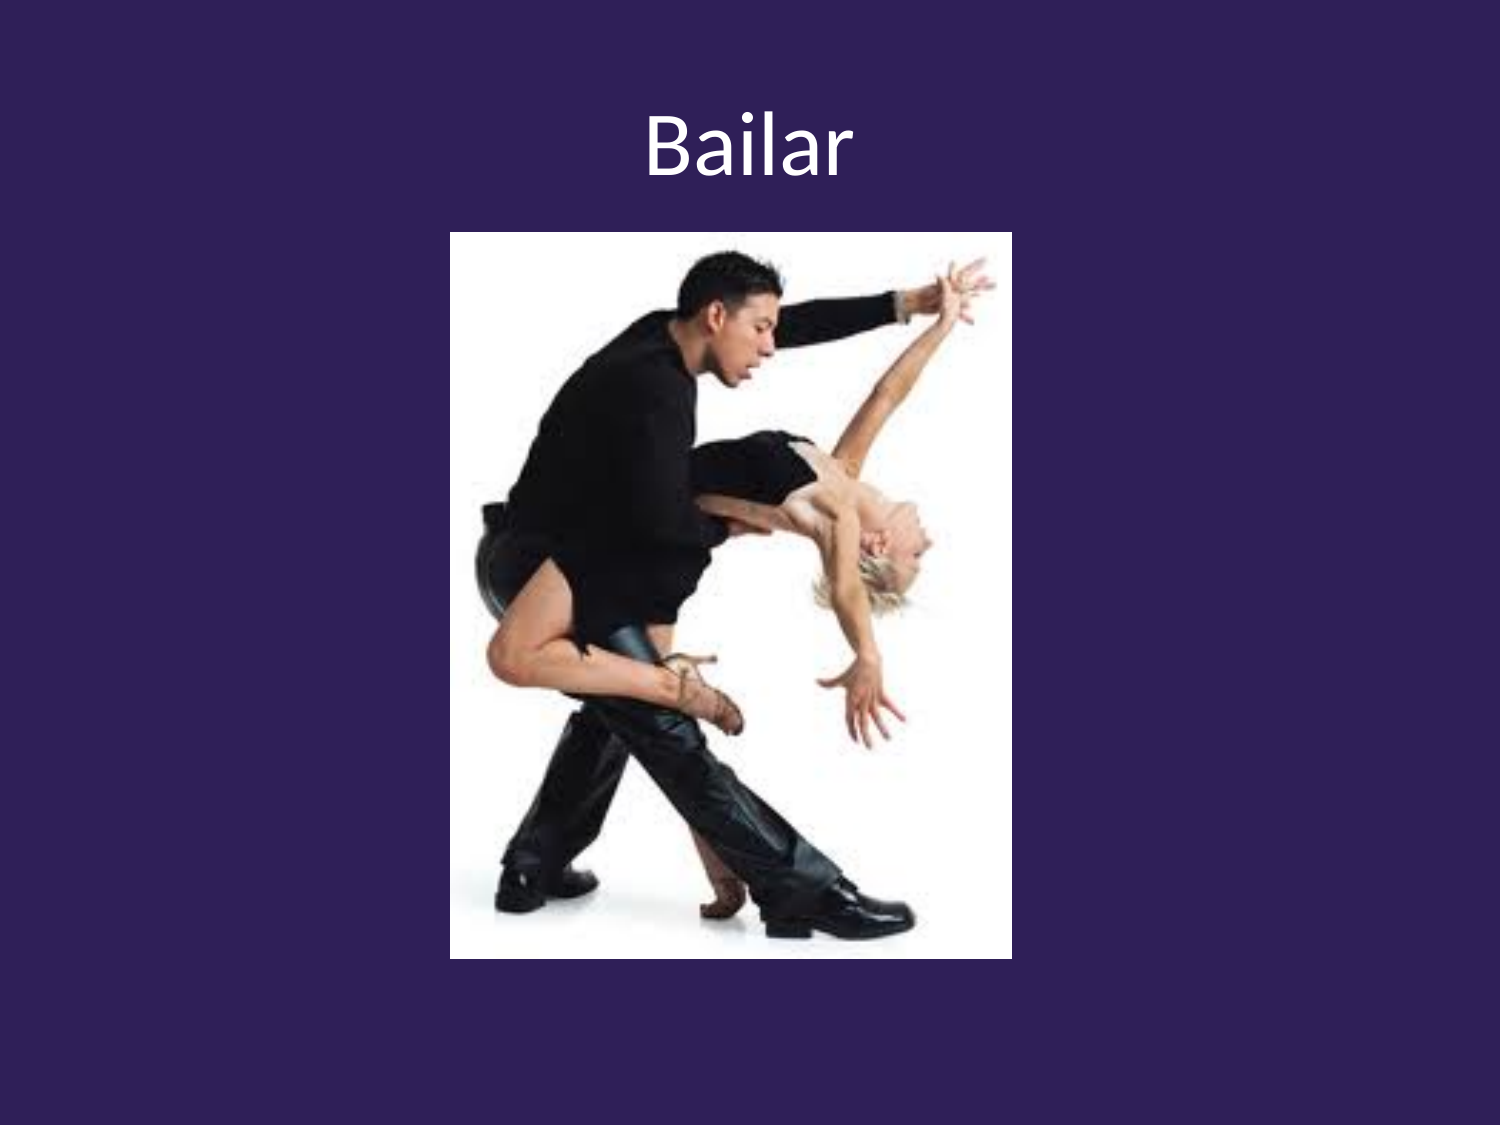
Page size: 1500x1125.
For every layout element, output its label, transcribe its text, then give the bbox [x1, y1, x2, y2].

title Bailar [75, 45, 1425, 233]
picture [449, 232, 1012, 959]
